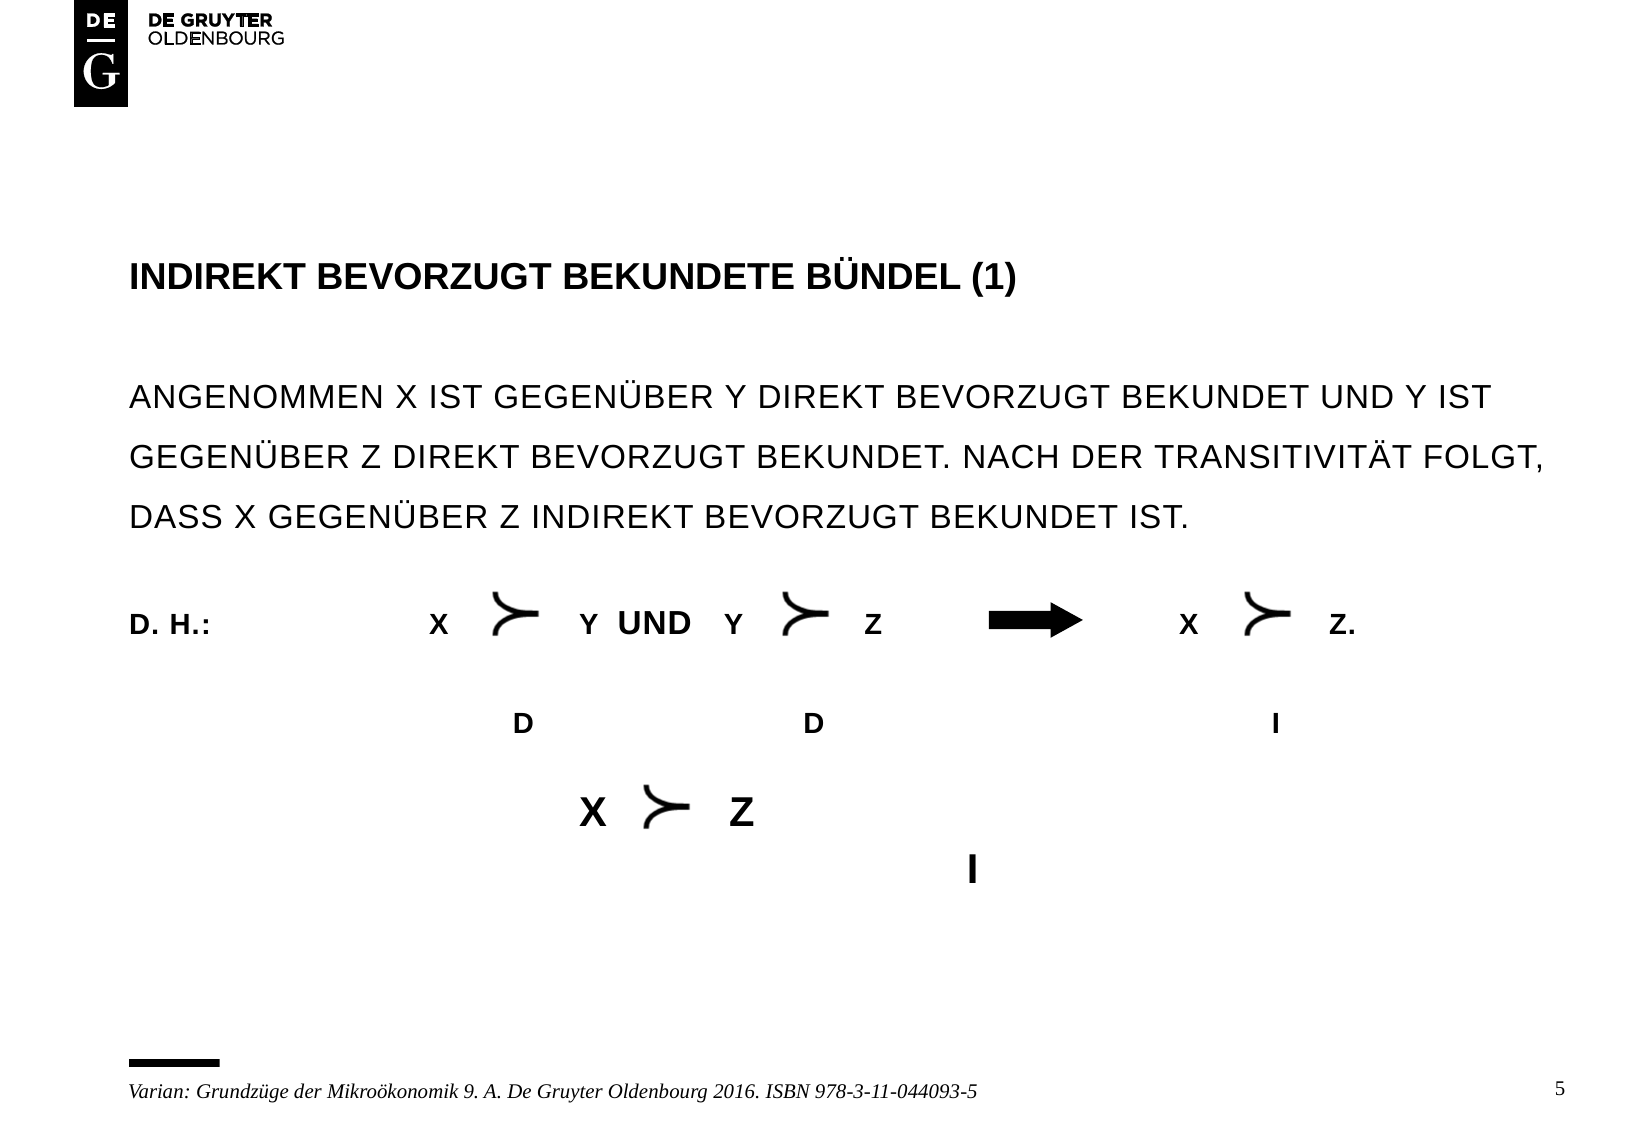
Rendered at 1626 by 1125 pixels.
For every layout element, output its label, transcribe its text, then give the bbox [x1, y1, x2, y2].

picture [590, 713, 742, 890]
text_box [989, 603, 1081, 637]
slide_number 5 [1554, 1074, 1614, 1104]
list Angenommen x ist gegenüber y direkt bevorzugt bekundet und y ist gegenüber z direkt bevorzugt bekundet. Nach der Transitivität folgt, dass x gegenüber z indirekt bevorzugt bekundet ist. d. h.: x y und y z x z. D D I x z I [129, 355, 1556, 1018]
title inDirekt bevorzugt Bekundete bündel (1) [129, 251, 1556, 334]
picture [1191, 520, 1343, 696]
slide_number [128, 1077, 1539, 1108]
picture [439, 520, 591, 696]
picture [728, 520, 881, 696]
